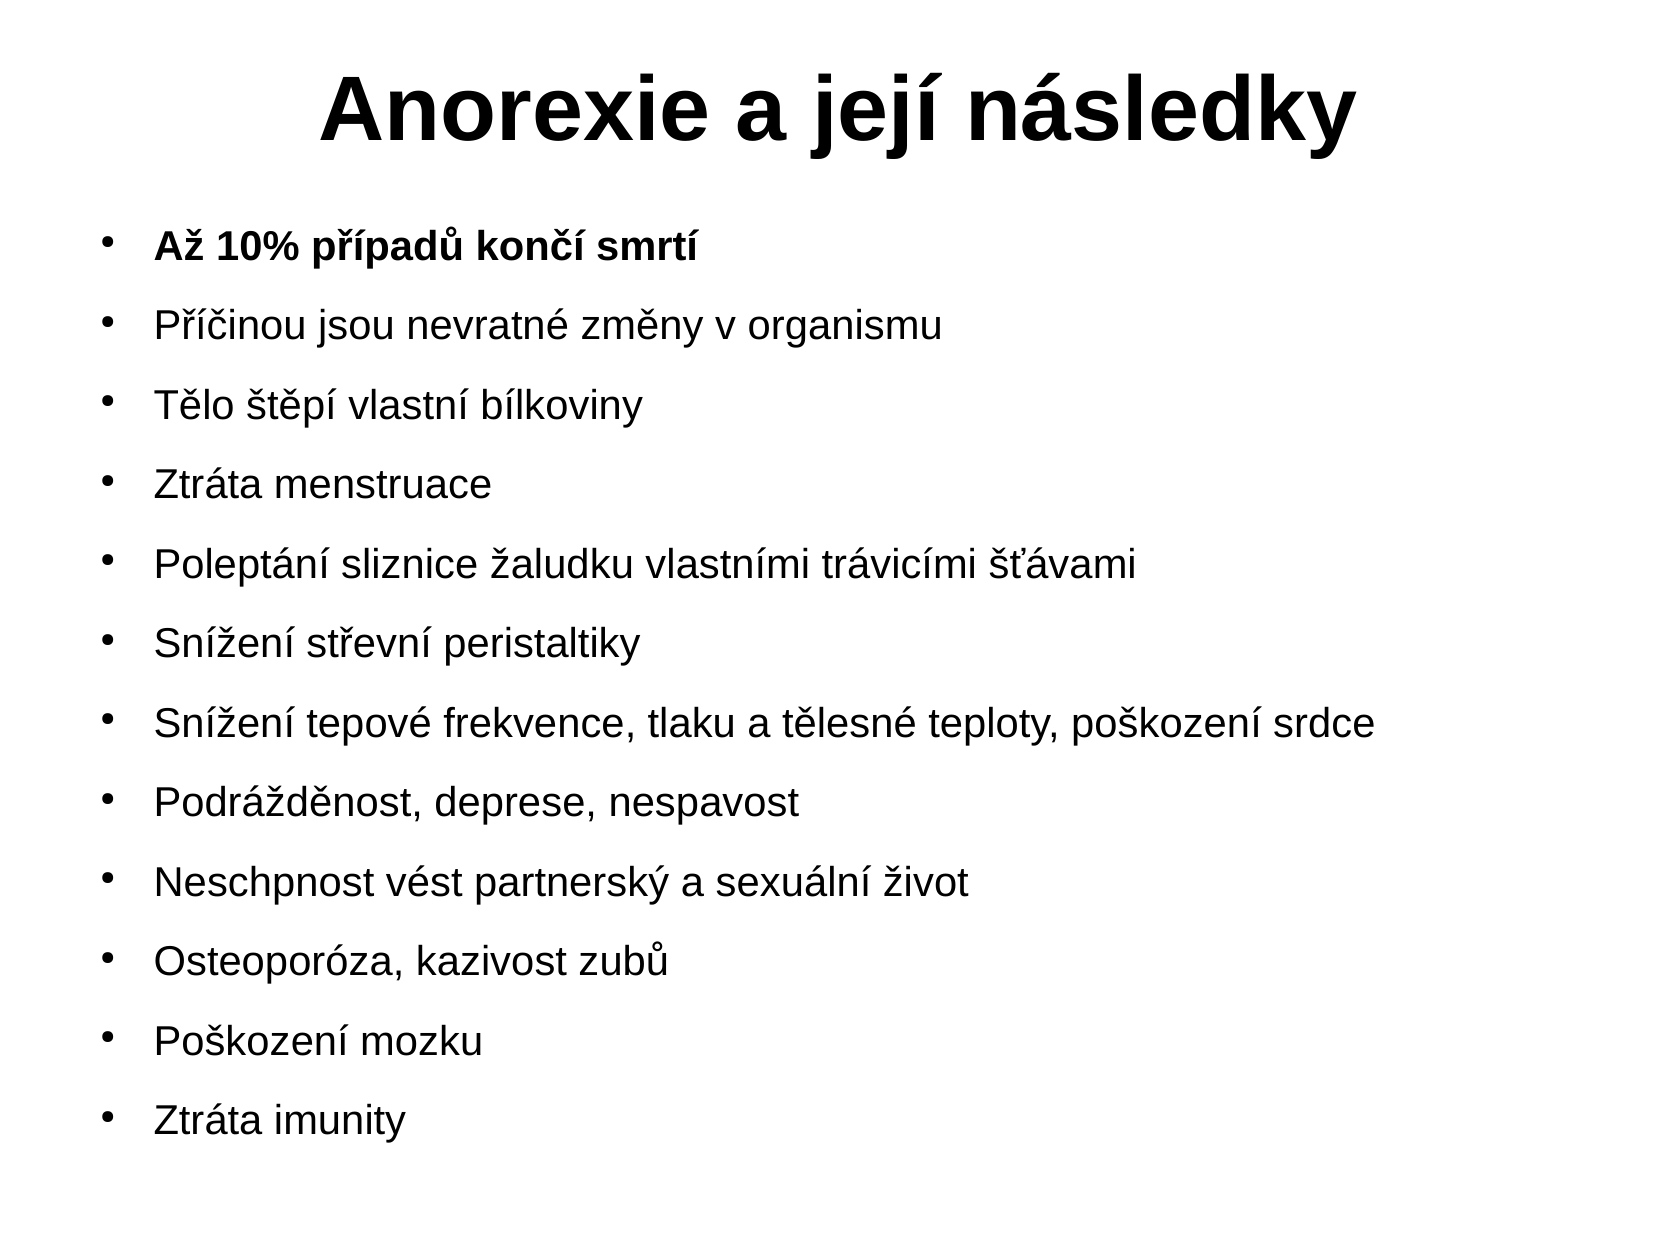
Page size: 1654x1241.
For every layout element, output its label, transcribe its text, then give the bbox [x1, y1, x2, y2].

title Anorexie a její následky [94, 0, 1583, 207]
list Až 10% případů končí smrtí Příčinou jsou nevratné změny v organismu Tělo štěpí vlastní bílkoviny Ztráta menstruace Poleptání sliznice žaludku vlastními trávicími šťávami Snížení střevní peristaltiky Snížení tepové frekvence, tlaku a tělesné teploty, poškození srdce Podrážděnost, deprese, nespavost Neschpnost vést partnerský a sexuální život Osteoporóza, kazivost zubů Poškození mozku Ztráta imunity [82, 218, 1571, 1188]
